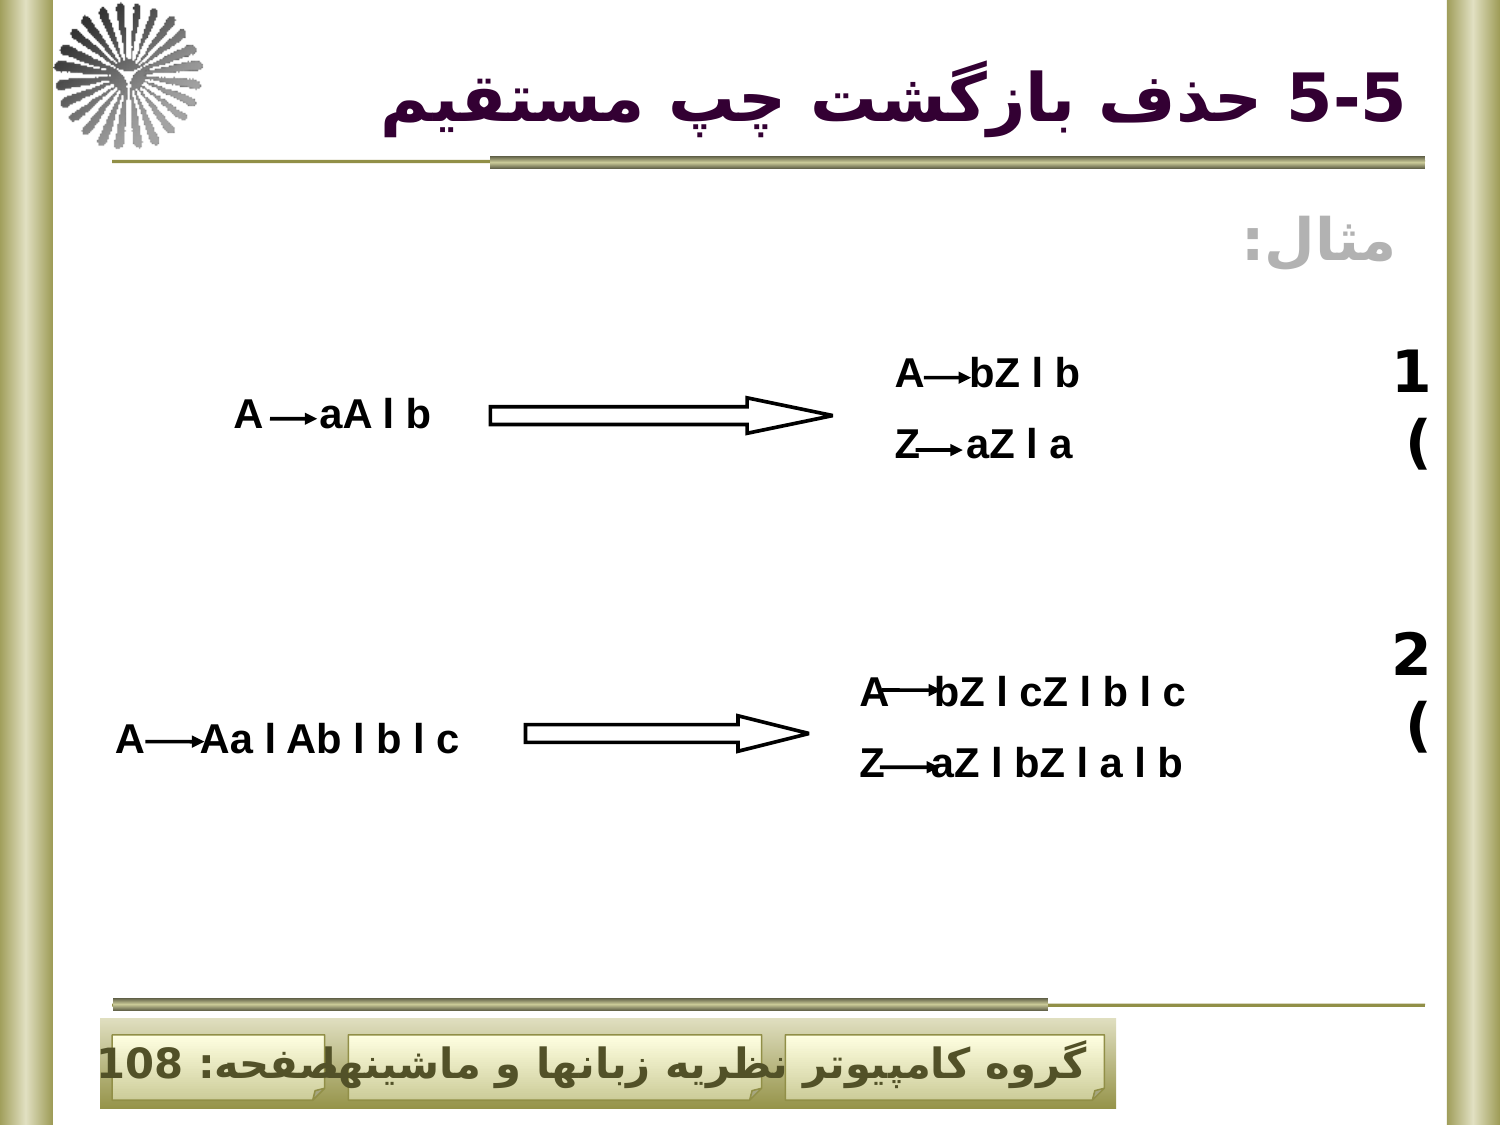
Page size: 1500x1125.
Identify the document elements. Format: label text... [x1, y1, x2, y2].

text_box مثال: [1151, 194, 1412, 280]
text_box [100, 609, 1448, 798]
title 5-5 حذف بازگشت چپ مستقیم [147, 42, 1423, 147]
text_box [218, 326, 1448, 479]
